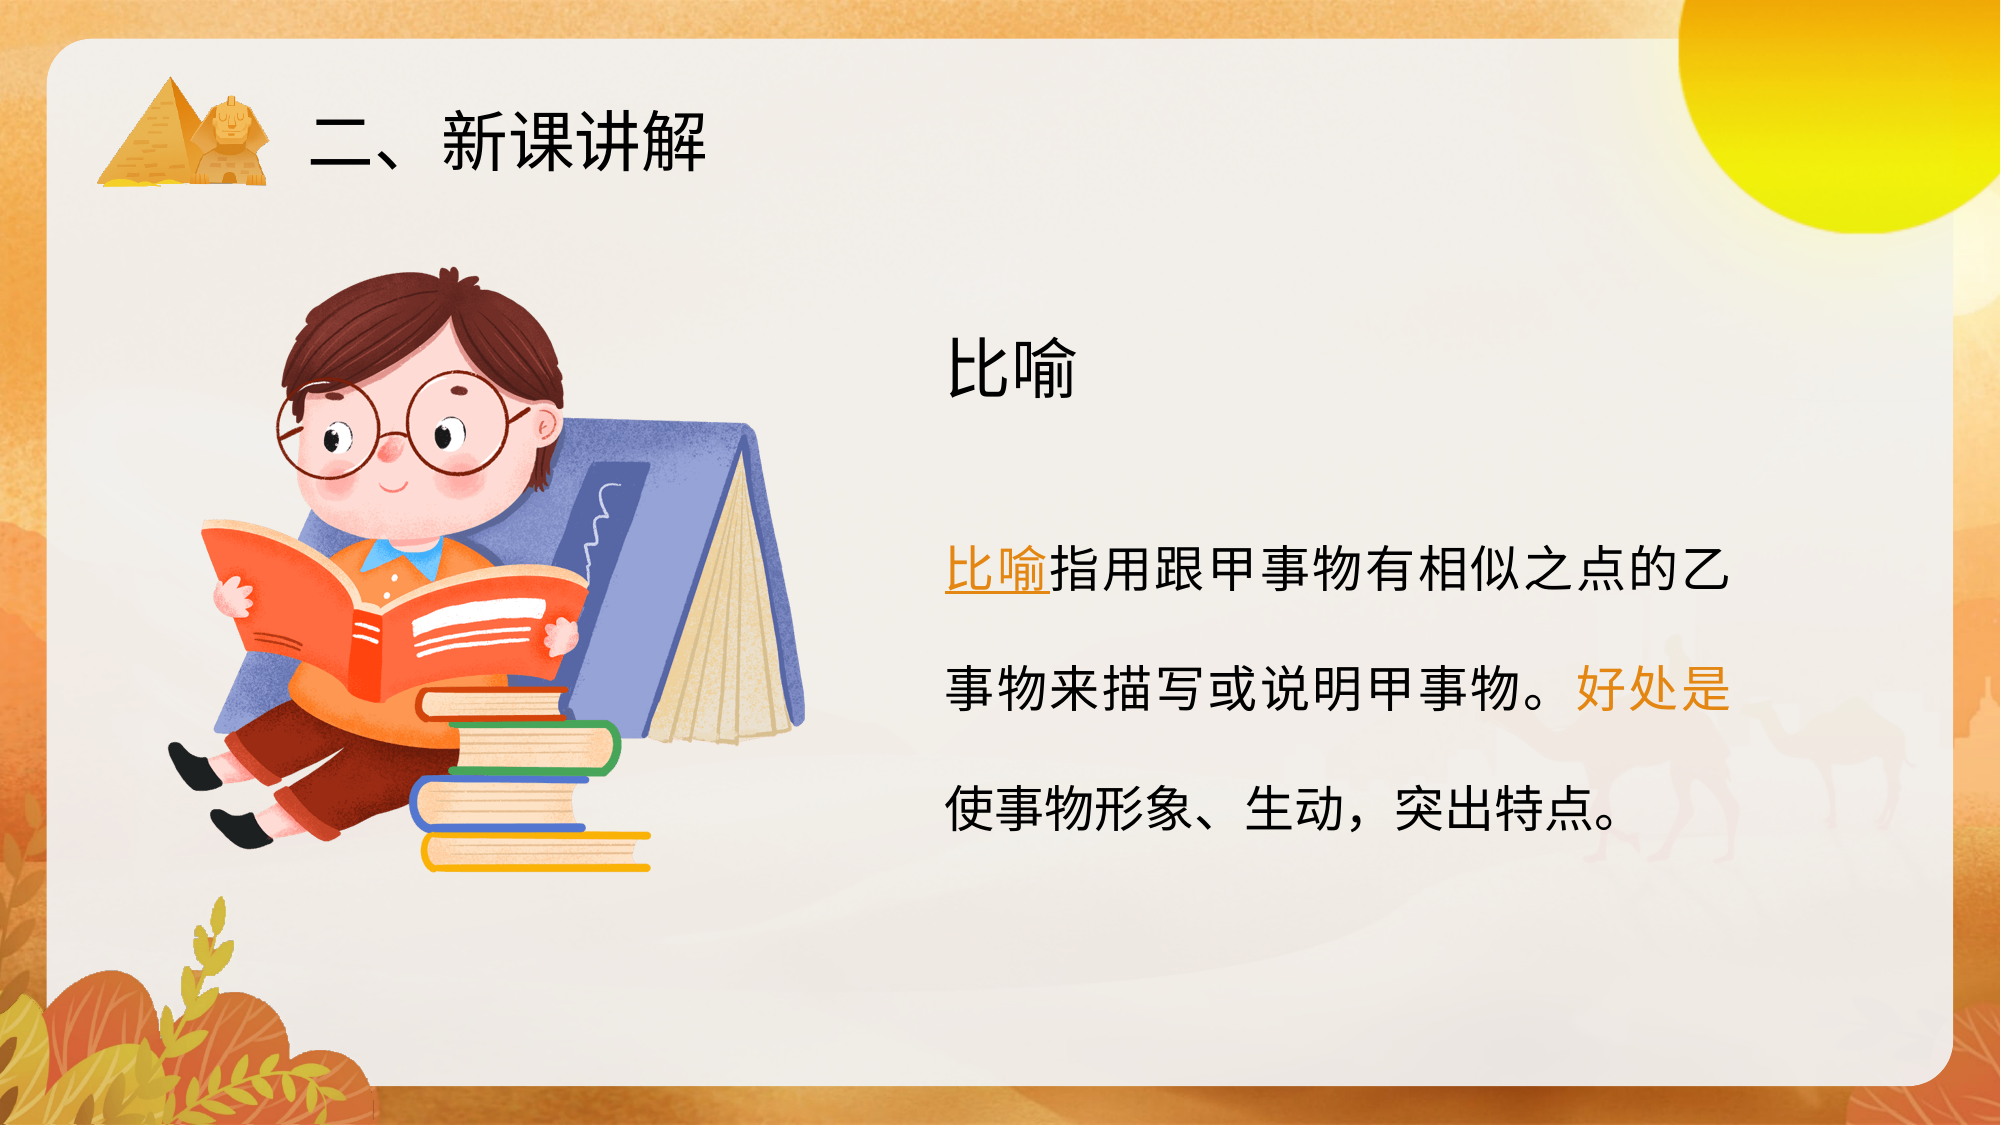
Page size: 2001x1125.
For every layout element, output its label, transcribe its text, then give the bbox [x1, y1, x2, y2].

text_box 比喻 [929, 319, 1177, 414]
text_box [84, 51, 726, 153]
picture [0, 0, 2001, 1125]
text_box 比喻指用跟甲事物有相似之点的乙事物来描写或说明甲事物。好处是使事物形象、生动，突出特点。 [929, 469, 1747, 845]
